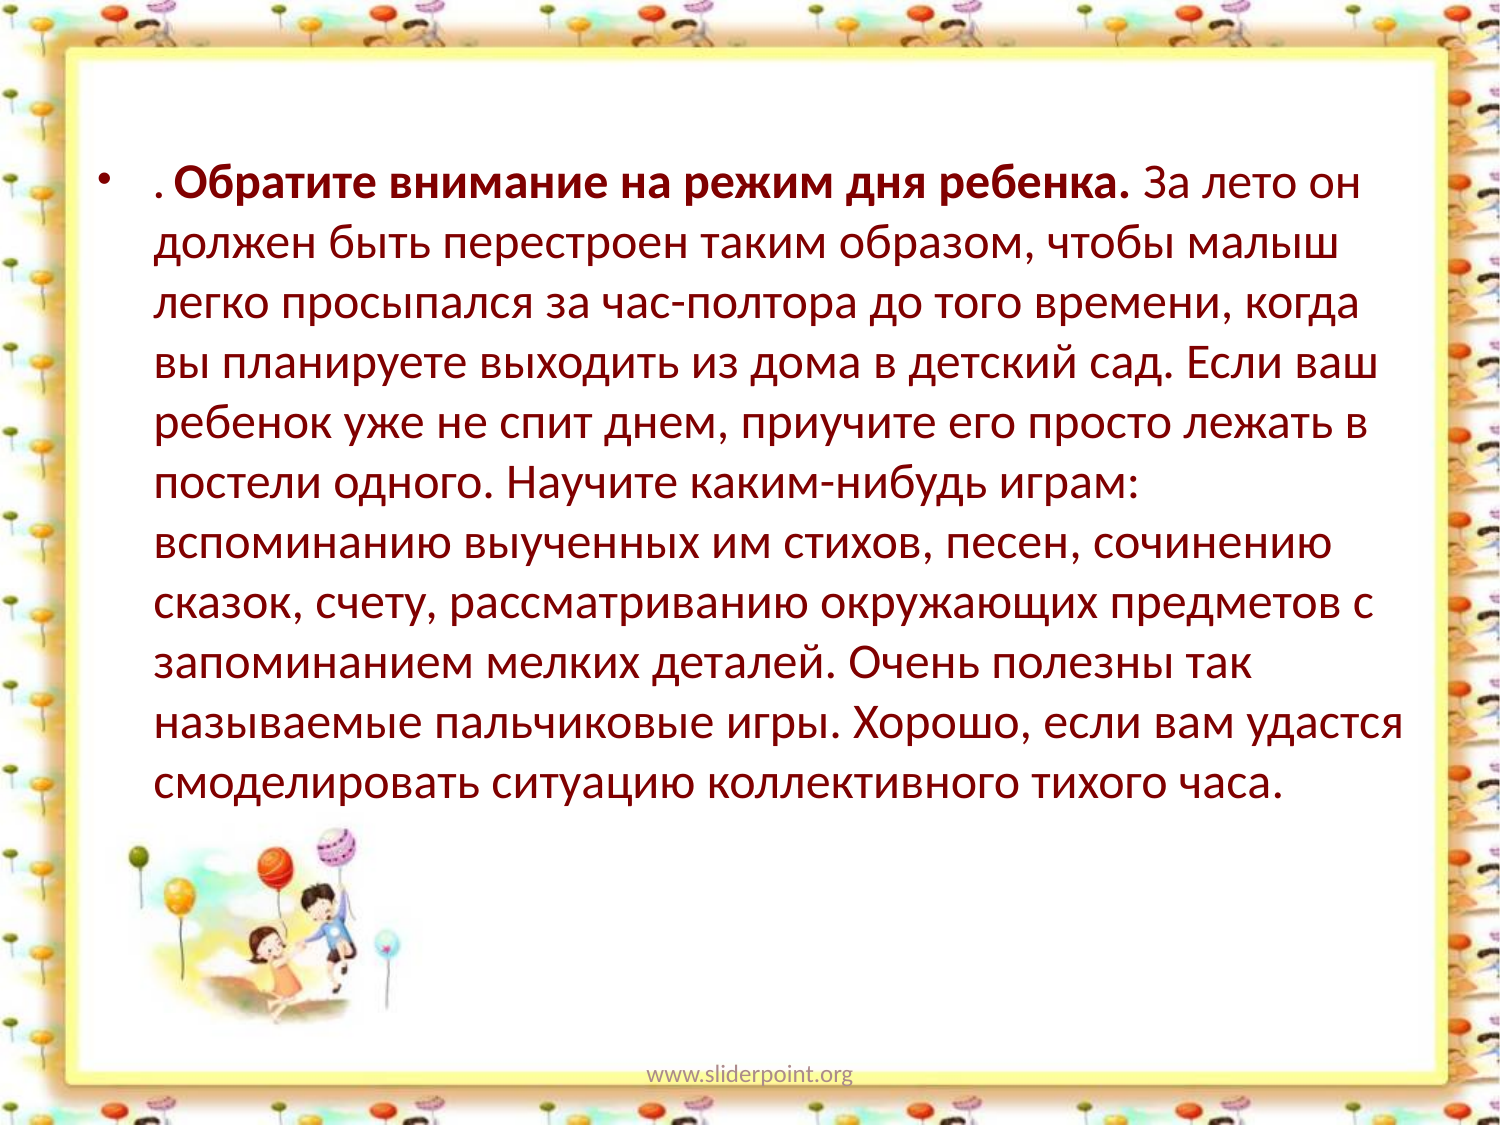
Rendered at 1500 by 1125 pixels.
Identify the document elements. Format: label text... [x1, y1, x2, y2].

footer www.sliderpoint.org [512, 1042, 988, 1103]
list . Обратите внимание на режим дня ребенка. За лето он должен быть перестроен таким образом, чтобы малыш легко просыпался за час-полтора до того времени, когда вы планируете выходить из дома в детский сад. Если ваш ребенок уже не спит днем, приучите его просто лежать в постели одного. Научите каким-нибудь играм: вспоминанию выученных им стихов, песен, сочинению сказок, счету, рассматриванию окружающих предметов с запоминанием мелких деталей. Очень полезны так называемые пальчиковые игры. Хорошо, если вам удастся смоделировать ситуацию коллективного тихого часа. [81, 140, 1433, 1006]
picture [0, 0, 1500, 1125]
